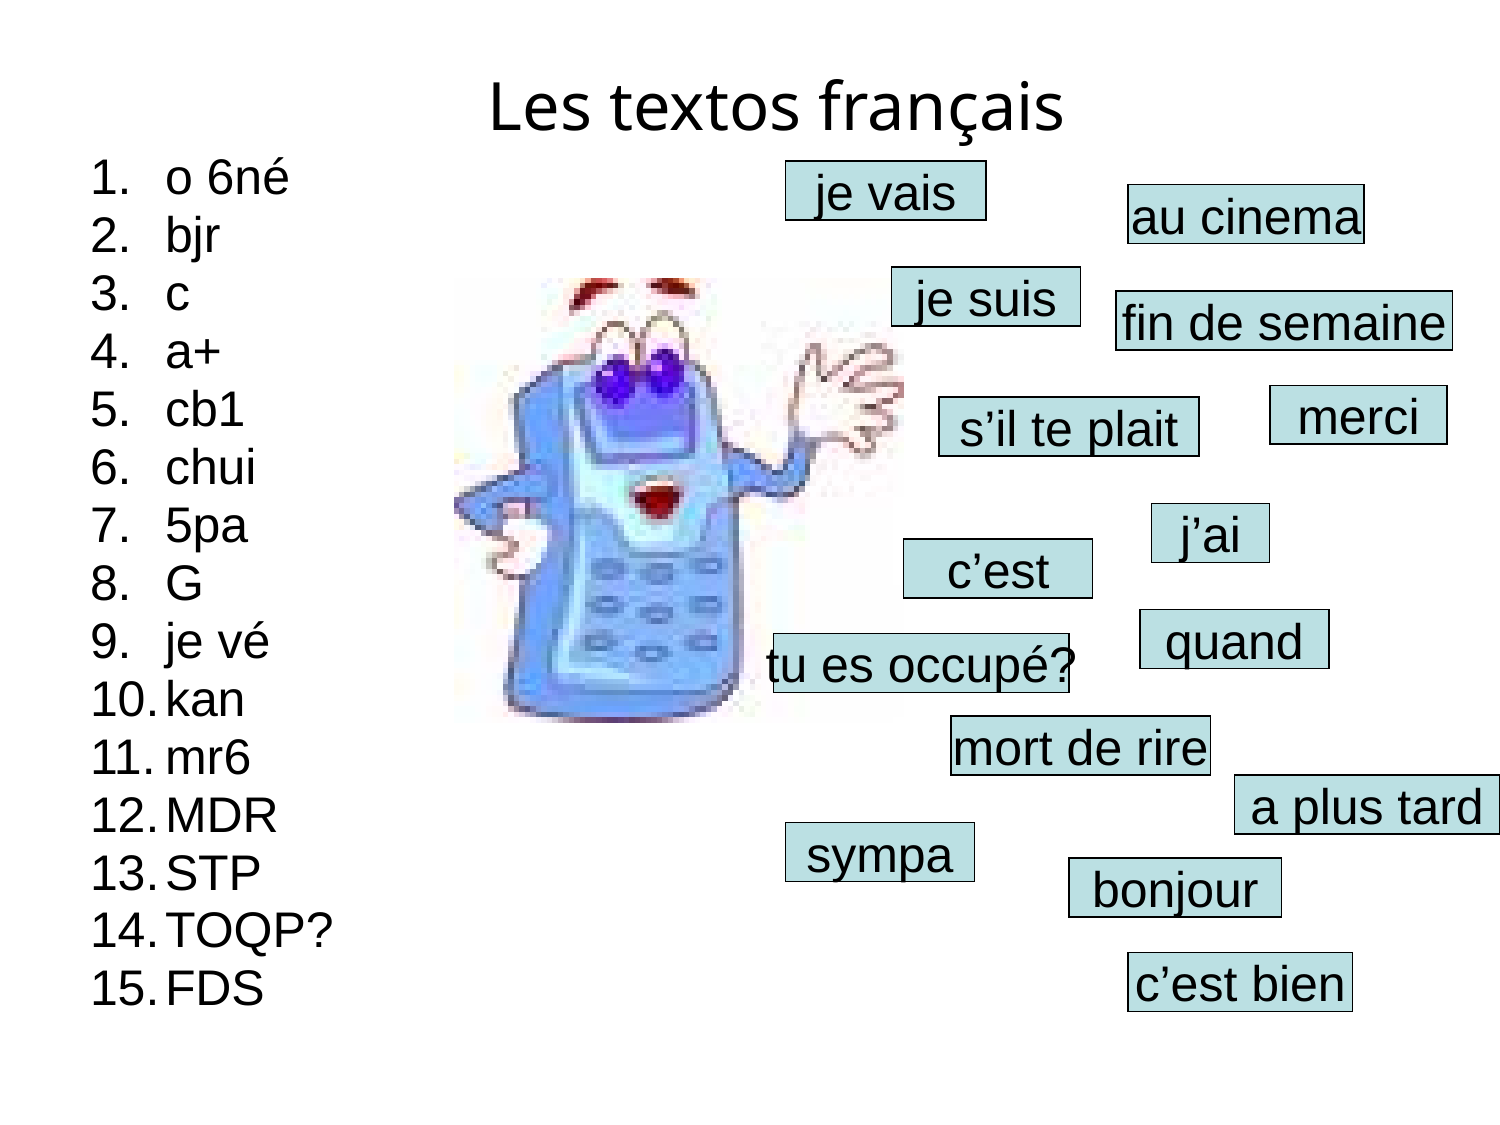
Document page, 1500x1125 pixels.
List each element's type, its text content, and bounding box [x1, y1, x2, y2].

title Les textos français [0, 0, 1351, 188]
text_box bonjour [1068, 857, 1282, 917]
text_box je suis [891, 267, 1081, 327]
text_box mort de rire [950, 716, 1211, 776]
text_box merci [1269, 385, 1447, 445]
text_box tu es occupé? [907, 633, 1069, 693]
text_box sympa [785, 822, 975, 882]
text_box s’il te plait [939, 397, 1199, 457]
list o 6né bjr c a+ cb1 chui 5pa G je vé kan mr6 MDR STP TOQP? FDS [74, 148, 444, 1083]
text_box j’ai [1151, 503, 1270, 563]
text_box fin de semaine [1116, 290, 1453, 350]
picture [454, 278, 904, 723]
text_box c’est [907, 538, 1093, 598]
text_box au cinema [1128, 184, 1365, 244]
text_box quand [1139, 609, 1329, 669]
text_box c’est bien [1128, 952, 1353, 1012]
text_box a plus tard [1234, 774, 1500, 835]
text_box je vais [785, 160, 987, 220]
